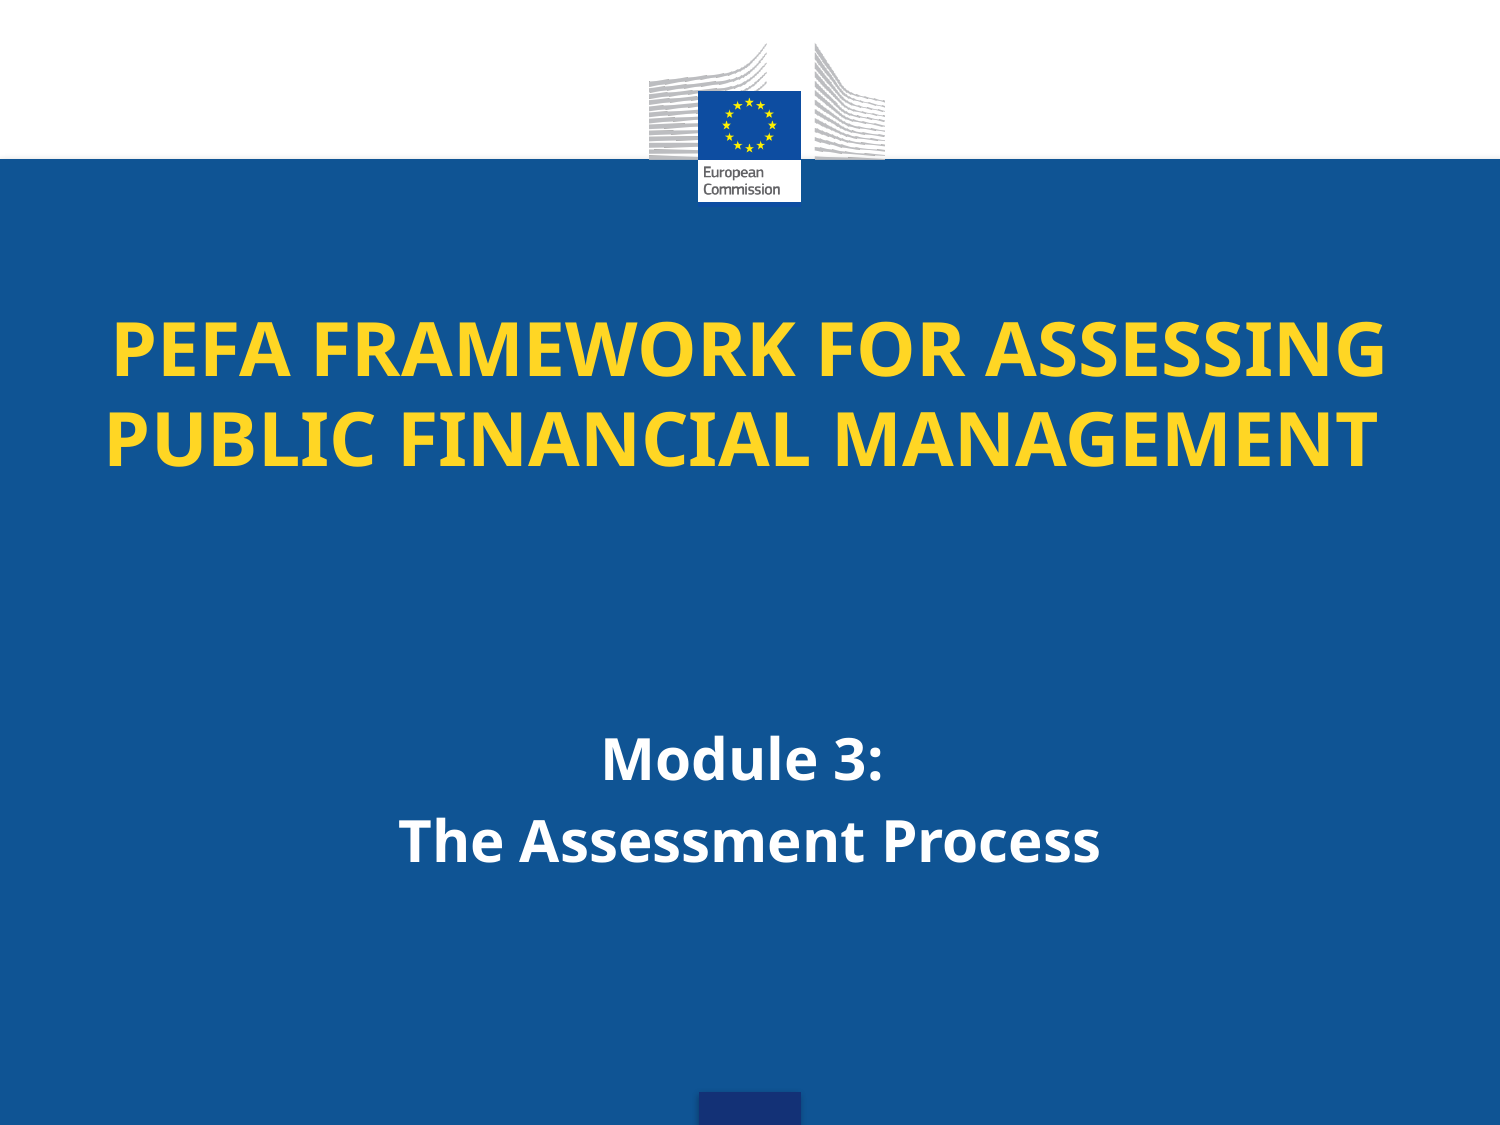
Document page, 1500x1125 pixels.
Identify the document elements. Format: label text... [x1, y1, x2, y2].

title PEFA FRAMEWORK FOR ASSESSING PUBLIC FINANCIAL MANAGEMENT [0, 231, 1500, 551]
subtitle Module 3: The Assessment Process [0, 633, 1500, 905]
